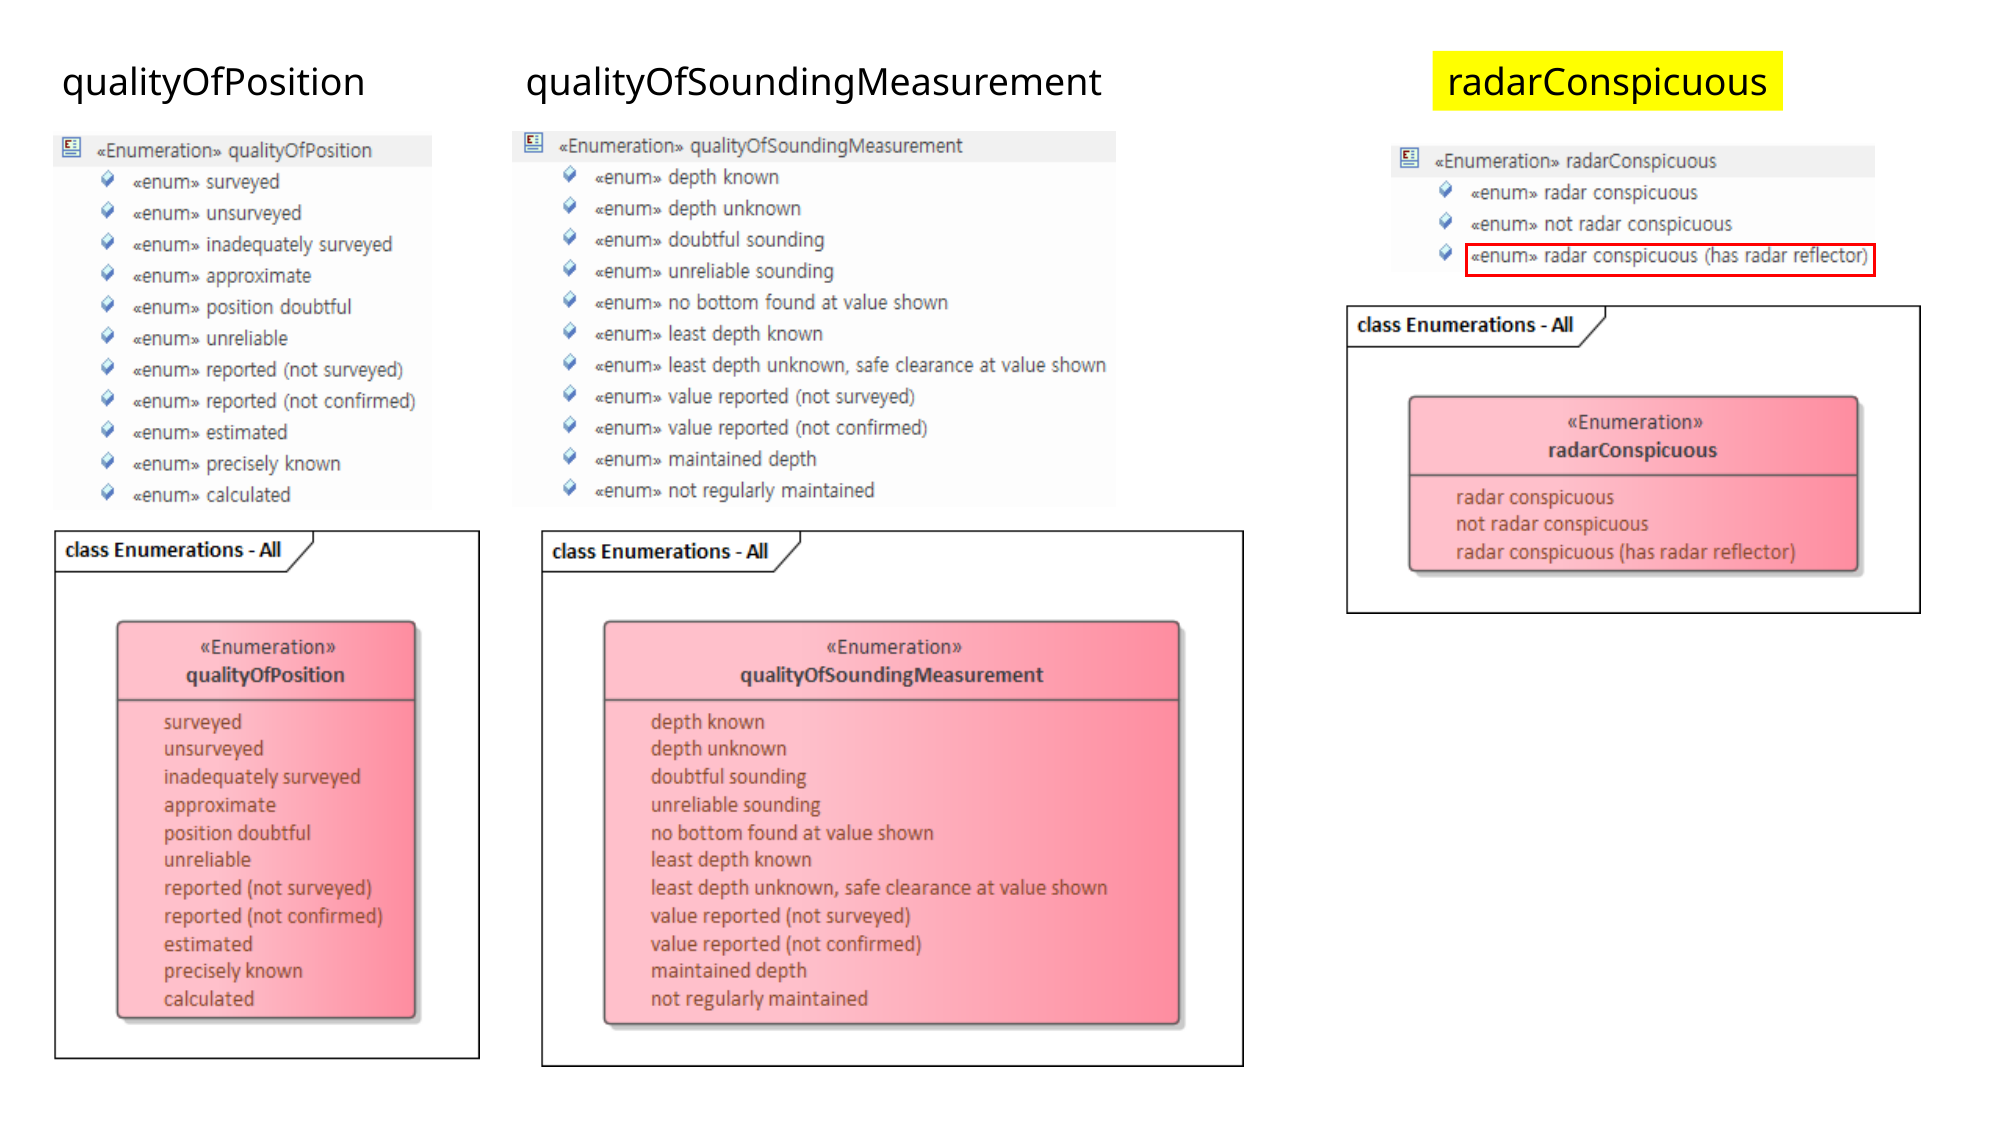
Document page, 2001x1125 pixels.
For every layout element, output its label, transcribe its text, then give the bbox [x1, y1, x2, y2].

picture [512, 131, 1116, 507]
text_box radarConspicuous [1432, 50, 1783, 111]
picture [1391, 143, 1875, 272]
picture [540, 529, 1244, 1067]
picture [1345, 303, 1921, 614]
text_box qualityOfSoundingMeasurement [510, 50, 1118, 111]
text_box qualityOfPosition [47, 50, 381, 111]
picture [53, 529, 480, 1061]
picture [53, 131, 432, 510]
text_box [1466, 272, 1875, 276]
